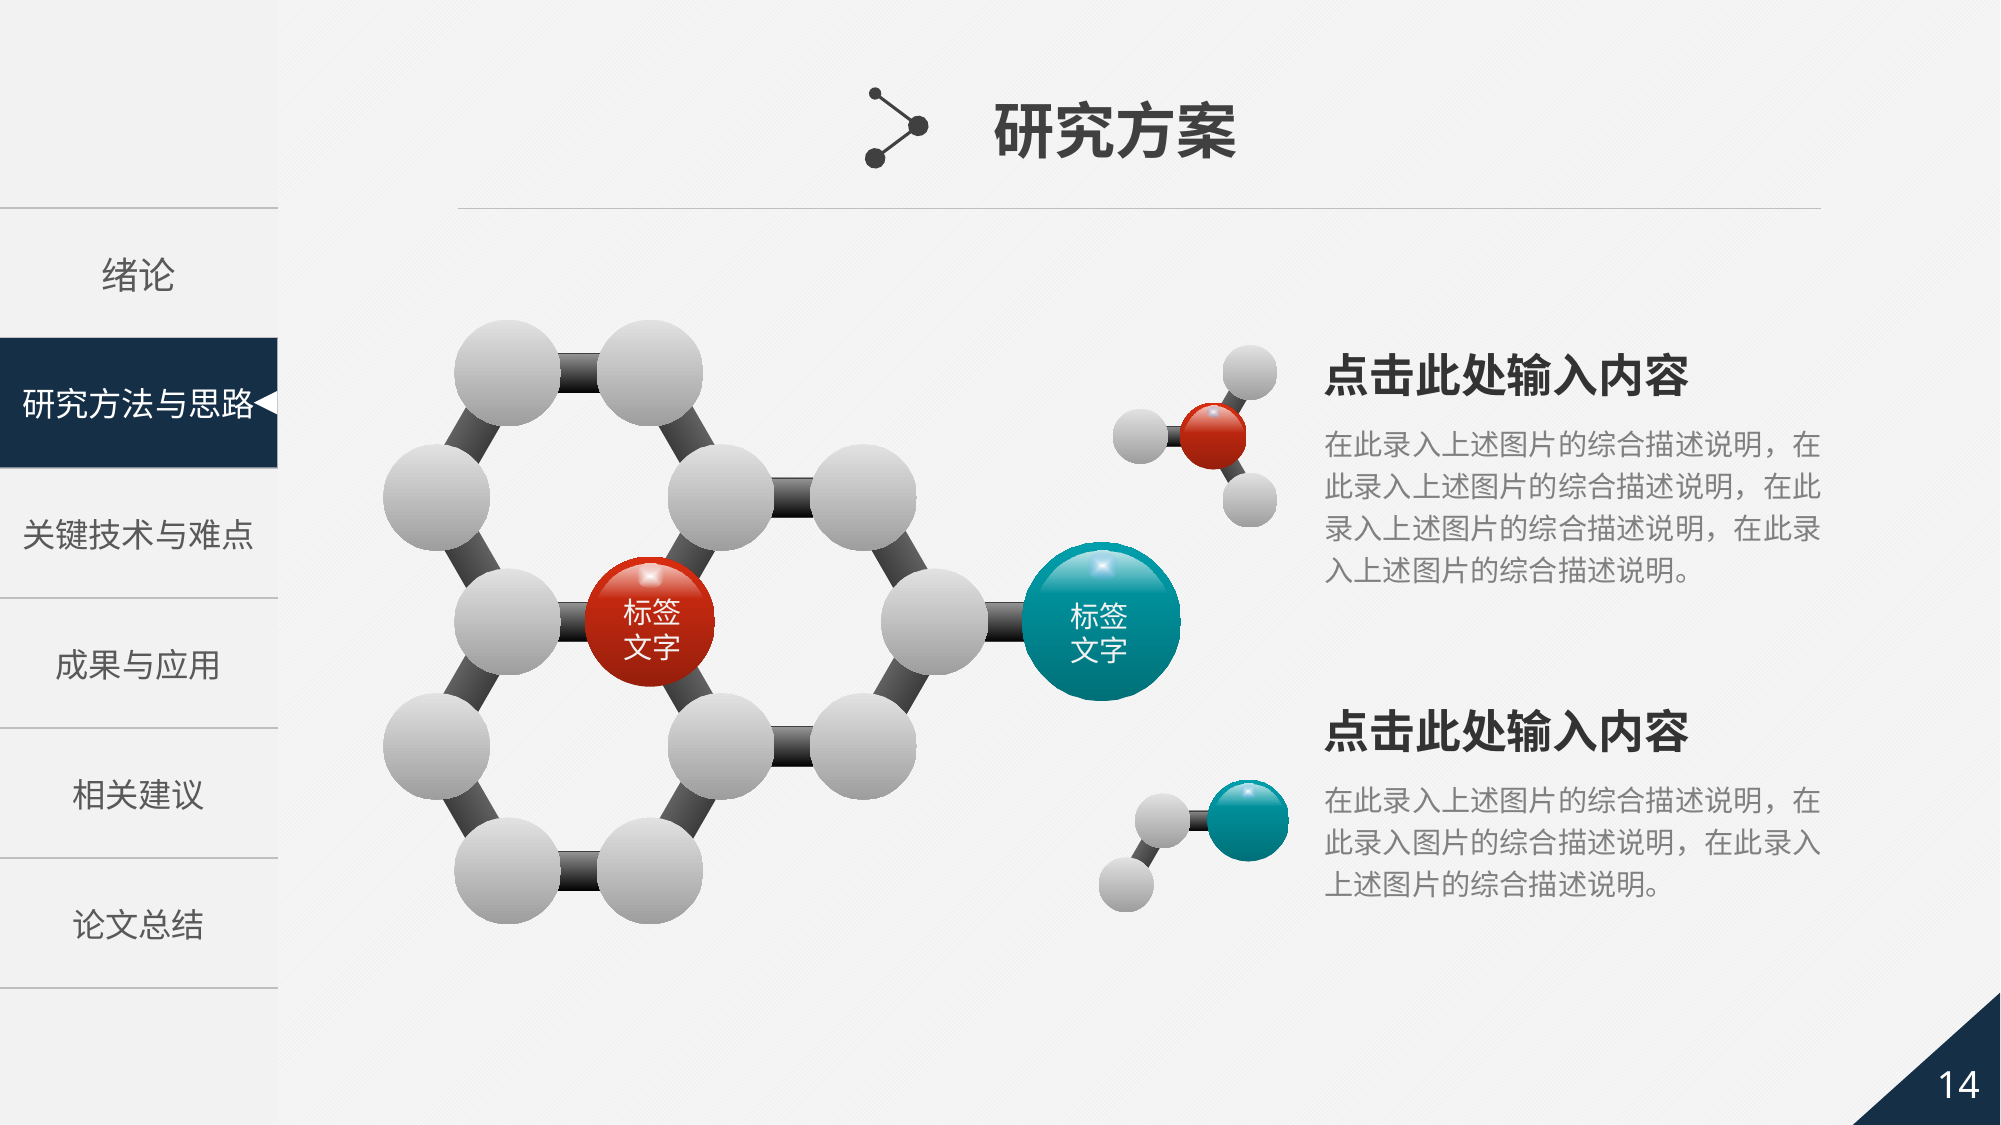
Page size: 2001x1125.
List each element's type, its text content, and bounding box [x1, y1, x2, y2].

text_box 研究方案 [979, 84, 1254, 173]
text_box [383, 319, 1182, 925]
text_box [1098, 779, 1290, 912]
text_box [1112, 344, 1278, 528]
text_box 点击此处输入内容 [1289, 694, 1726, 765]
text_box 点击此处输入内容 [1289, 339, 1726, 409]
text_box 在此录入上述图片的综合描述说明，在此录入上述图片的综合描述说明，在此录入上述图片的综合描述说明，在此录入上述图片的综合描述说明。 [1309, 412, 1838, 595]
text_box 在此录入上述图片的综合描述说明，在此录入图片的综合描述说明，在此录入上述图片的综合描述说明。 [1309, 767, 1838, 909]
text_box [875, 93, 919, 159]
